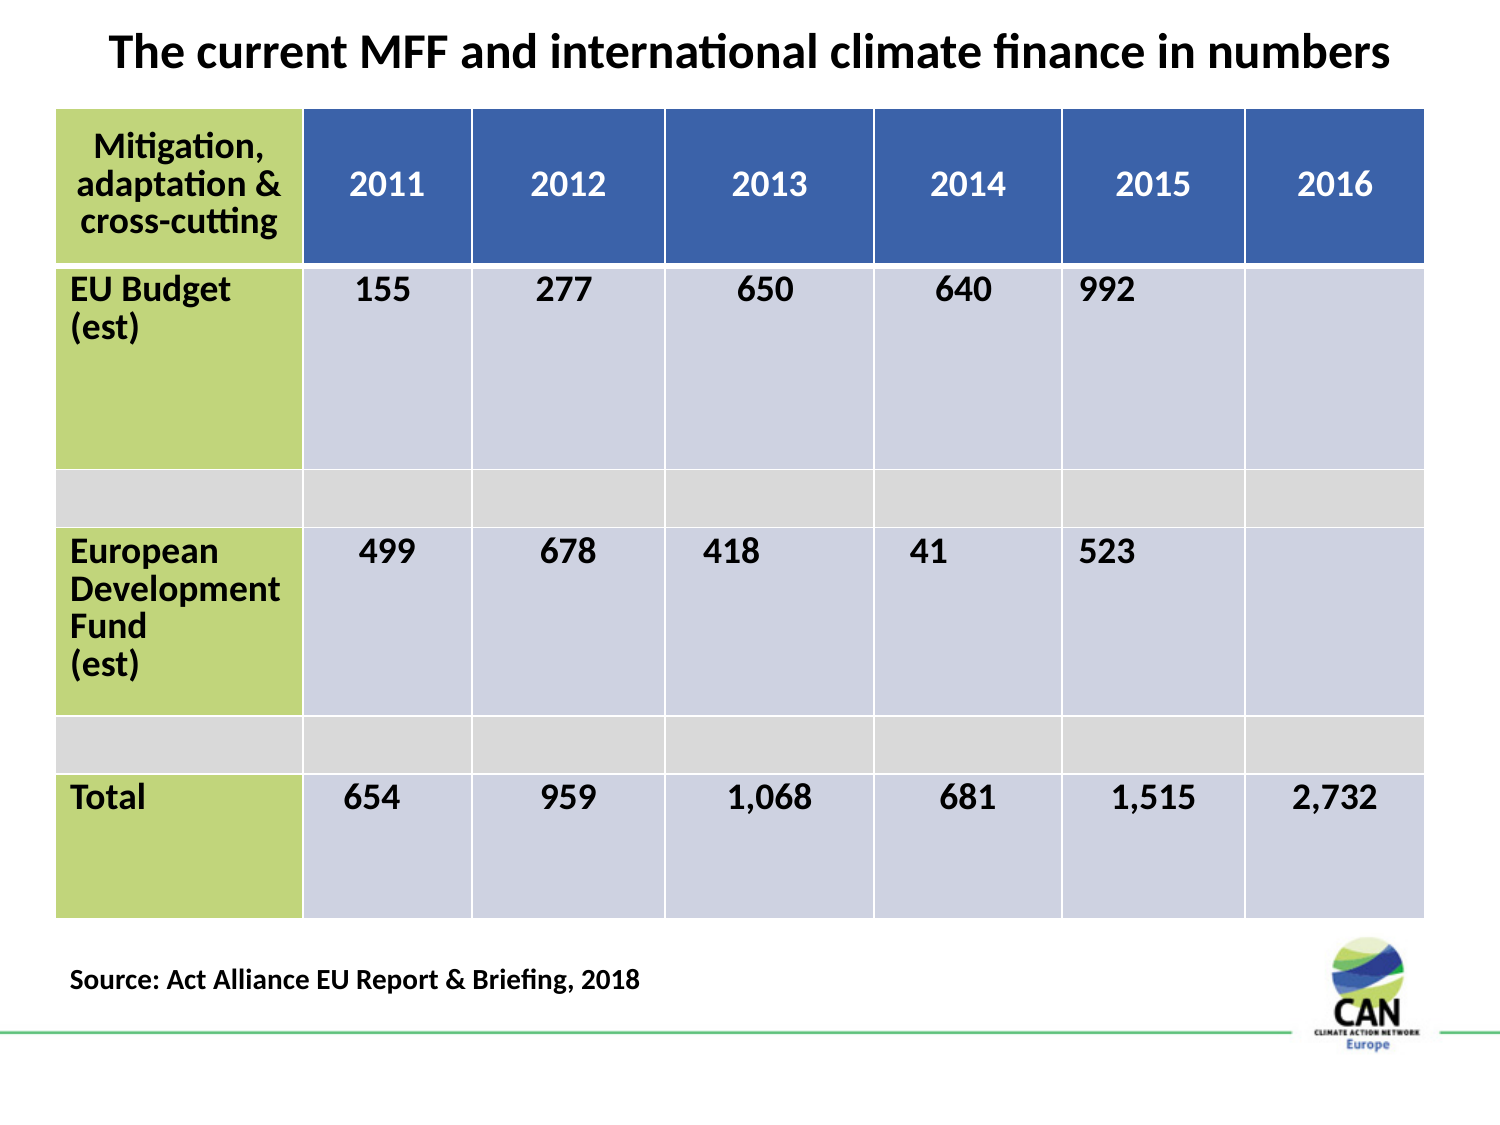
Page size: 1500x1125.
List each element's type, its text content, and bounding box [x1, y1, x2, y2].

table_cell 681 [875, 775, 1061, 918]
table_cell 499 [304, 528, 471, 715]
table_cell [473, 717, 664, 773]
table_cell 1,515 [1063, 775, 1244, 918]
table_cell 650 [666, 269, 873, 469]
table_cell 1,068 [666, 775, 873, 918]
table_cell EU Budget (est) [56, 269, 302, 469]
table_cell 959 [473, 775, 664, 918]
table_cell 2,732 [1246, 775, 1424, 918]
table_cell [56, 717, 302, 773]
table_cell 992 [1063, 269, 1244, 469]
table_cell European Development Fund (est) [56, 528, 302, 715]
table_cell [1063, 470, 1244, 527]
table_cell [304, 470, 471, 527]
table_header 2012 [473, 109, 664, 263]
picture [0, 0, 1500, 1125]
table_cell Total [56, 775, 302, 918]
table_cell [1246, 470, 1424, 527]
table_cell [875, 717, 1061, 773]
table_cell 418 [666, 528, 873, 715]
table_cell 640 [875, 269, 1061, 469]
table_cell 277 [473, 269, 664, 469]
table_cell [473, 470, 664, 527]
title The current MFF and international climate finance in numbers [75, 1, 1425, 95]
table_cell 678 [473, 528, 664, 715]
table_cell 654 [304, 775, 471, 918]
table_cell [1246, 717, 1424, 773]
table_cell [1246, 528, 1424, 715]
table_header 2016 [1246, 109, 1424, 263]
table_header Mitigation, adaptation & cross-cutting [56, 109, 302, 263]
table_cell [666, 717, 873, 773]
table_cell [56, 470, 302, 527]
table_cell [666, 470, 873, 527]
table_cell [304, 717, 471, 773]
table_header 2011 [304, 109, 471, 263]
table_cell [1246, 269, 1424, 469]
table_header 2013 [666, 109, 873, 263]
table_cell [875, 470, 1061, 527]
table_cell [1063, 717, 1244, 773]
table_cell 523 [1063, 528, 1244, 715]
table_header 2014 [875, 109, 1061, 263]
table_cell 155 [304, 269, 471, 469]
table_cell 41 [875, 528, 1061, 715]
text_box Source: Act Alliance EU Report & Briefing, 2018 [55, 953, 711, 1003]
table_header 2015 [1063, 109, 1244, 263]
